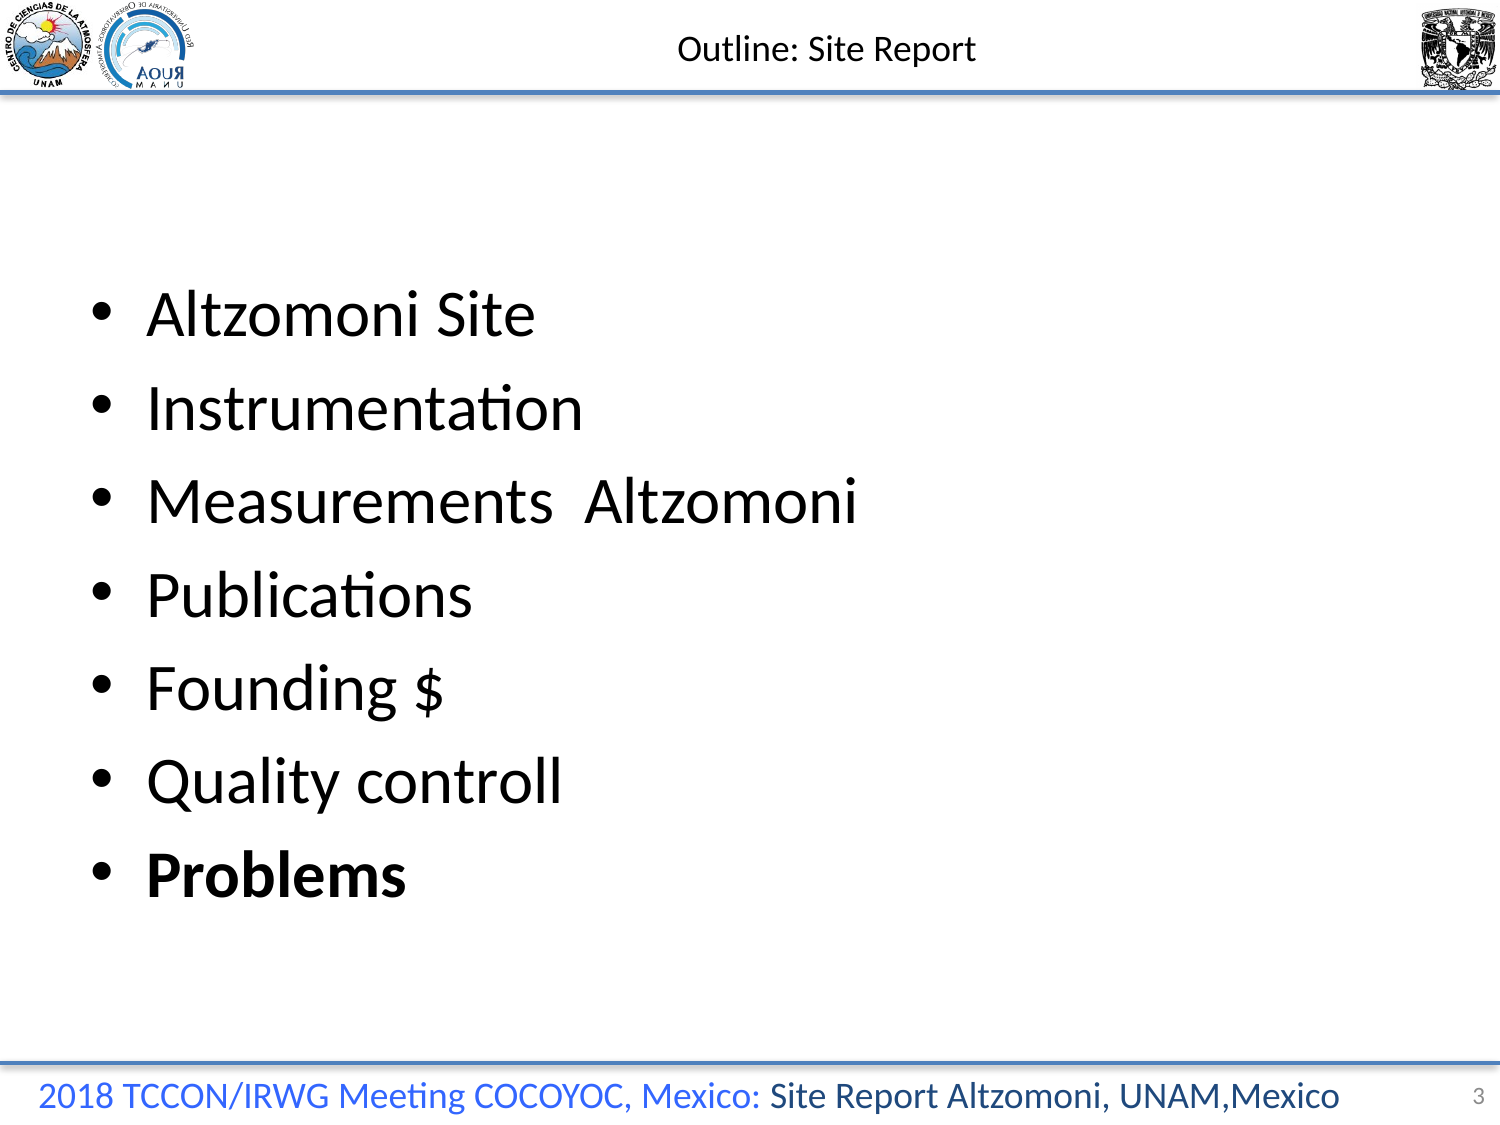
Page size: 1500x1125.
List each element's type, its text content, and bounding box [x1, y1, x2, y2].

slide_number 3 [1378, 1065, 1500, 1125]
picture [1425, 3, 1500, 90]
title Outline: Site Report [229, 0, 1425, 93]
picture [0, 0, 195, 90]
list Altzomoni Site Instrumentation Measurements Altzomoni Publications Founding $ Quality controll Problems [75, 262, 1425, 1005]
footer 2018 TCCON/IRWG Meeting COCOYOC, Mexico: Site Report Altzomoni, UNAM,Mexico [0, 1063, 1379, 1124]
